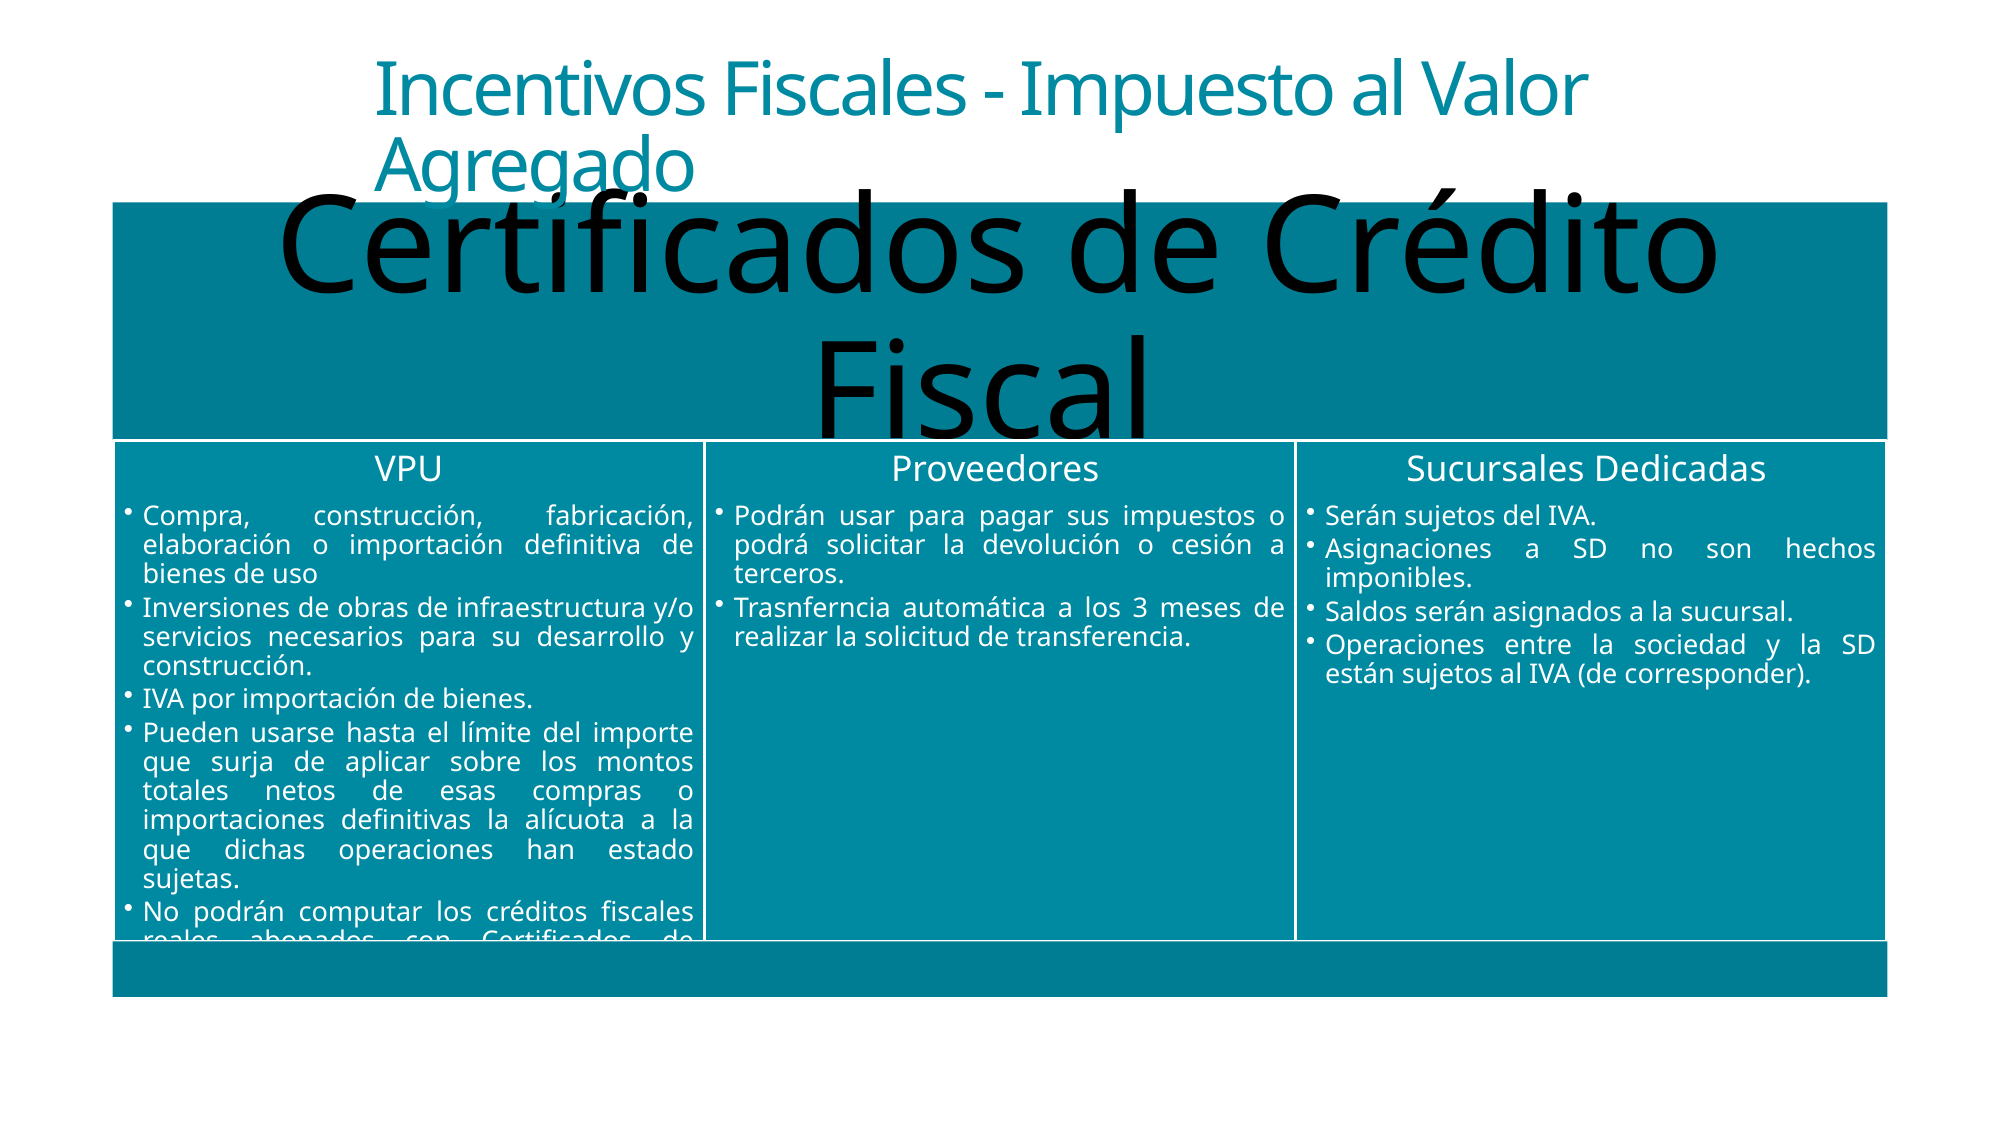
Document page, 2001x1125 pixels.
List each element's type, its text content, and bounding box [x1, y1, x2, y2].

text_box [112, 201, 1888, 998]
text_box Incentivos Fiscales - Impuesto al Valor Agregado [359, 46, 1724, 201]
